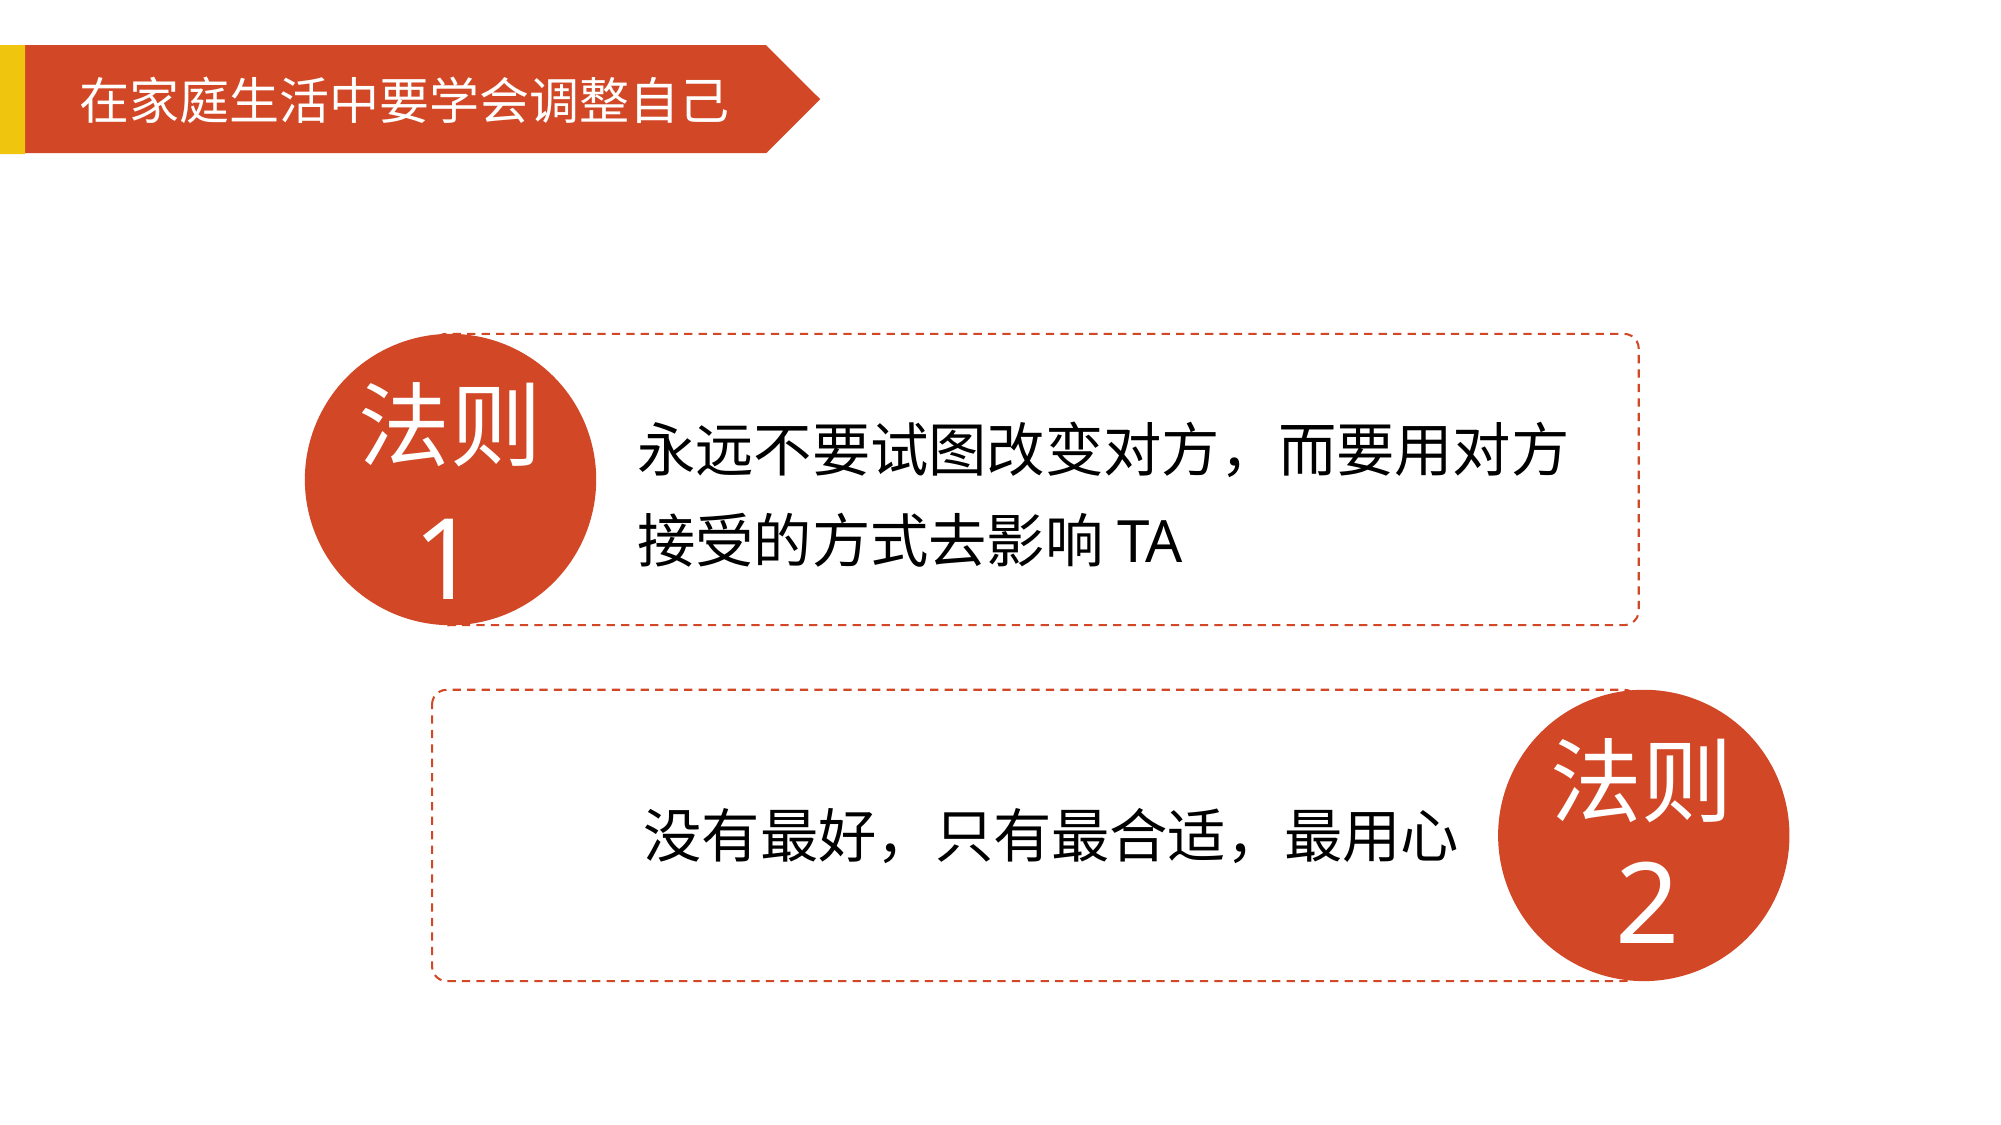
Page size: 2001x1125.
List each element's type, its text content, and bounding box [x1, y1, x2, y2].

text_box 1 [399, 626, 493, 630]
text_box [432, 689, 1790, 982]
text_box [0, 45, 821, 155]
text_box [304, 333, 1639, 626]
